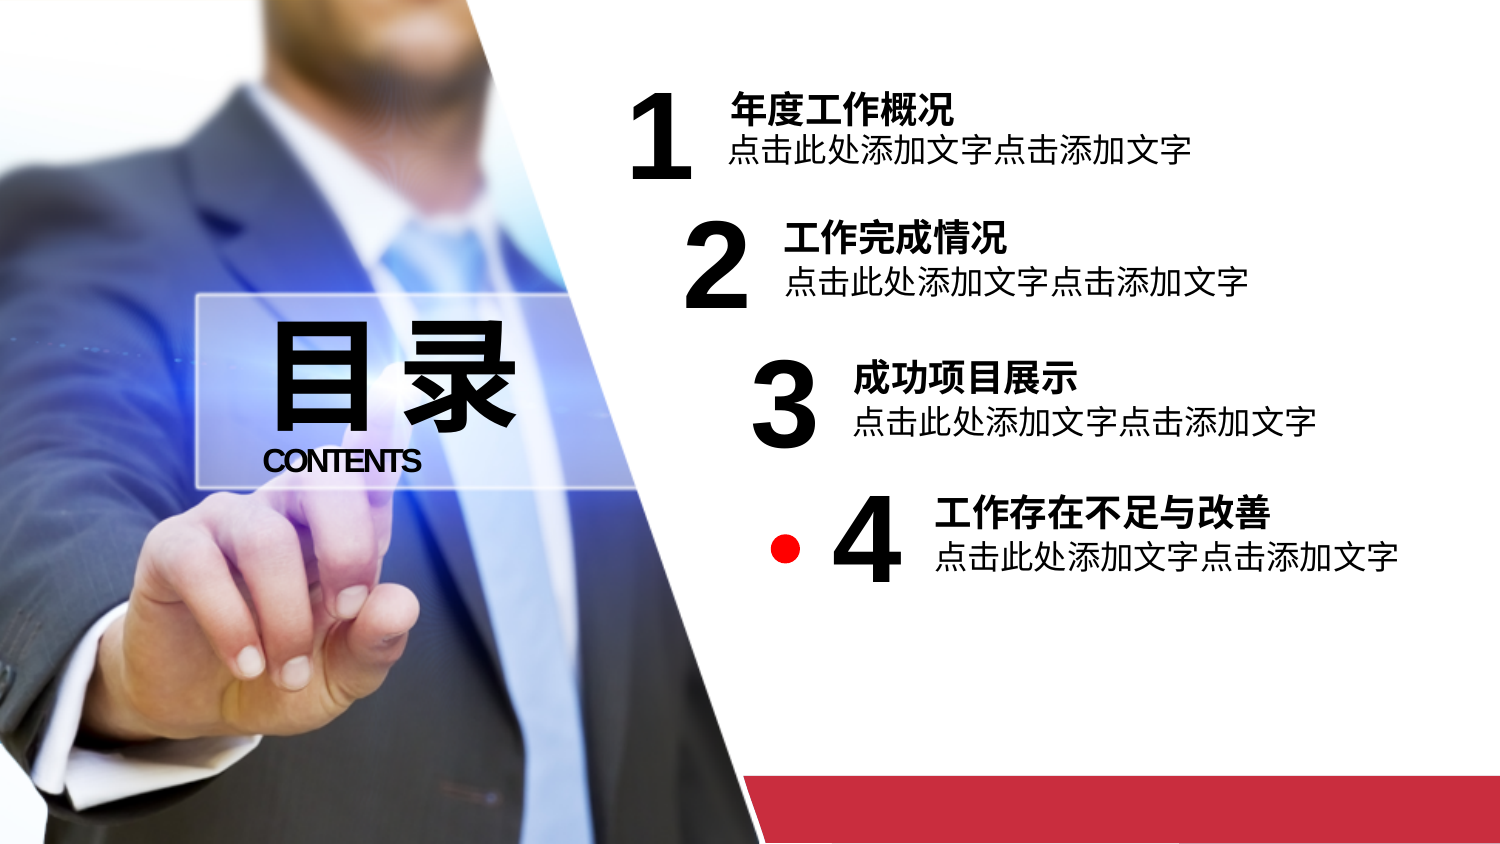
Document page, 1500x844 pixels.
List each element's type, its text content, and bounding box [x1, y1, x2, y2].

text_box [709, 78, 1212, 178]
text_box 4 [817, 450, 917, 615]
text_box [766, 206, 1269, 311]
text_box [916, 481, 1419, 585]
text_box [237, 288, 546, 488]
text_box 3 [773, 318, 835, 481]
picture [0, 0, 769, 844]
text_box [773, 775, 1500, 844]
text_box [834, 346, 1337, 450]
text_box [773, 532, 803, 566]
